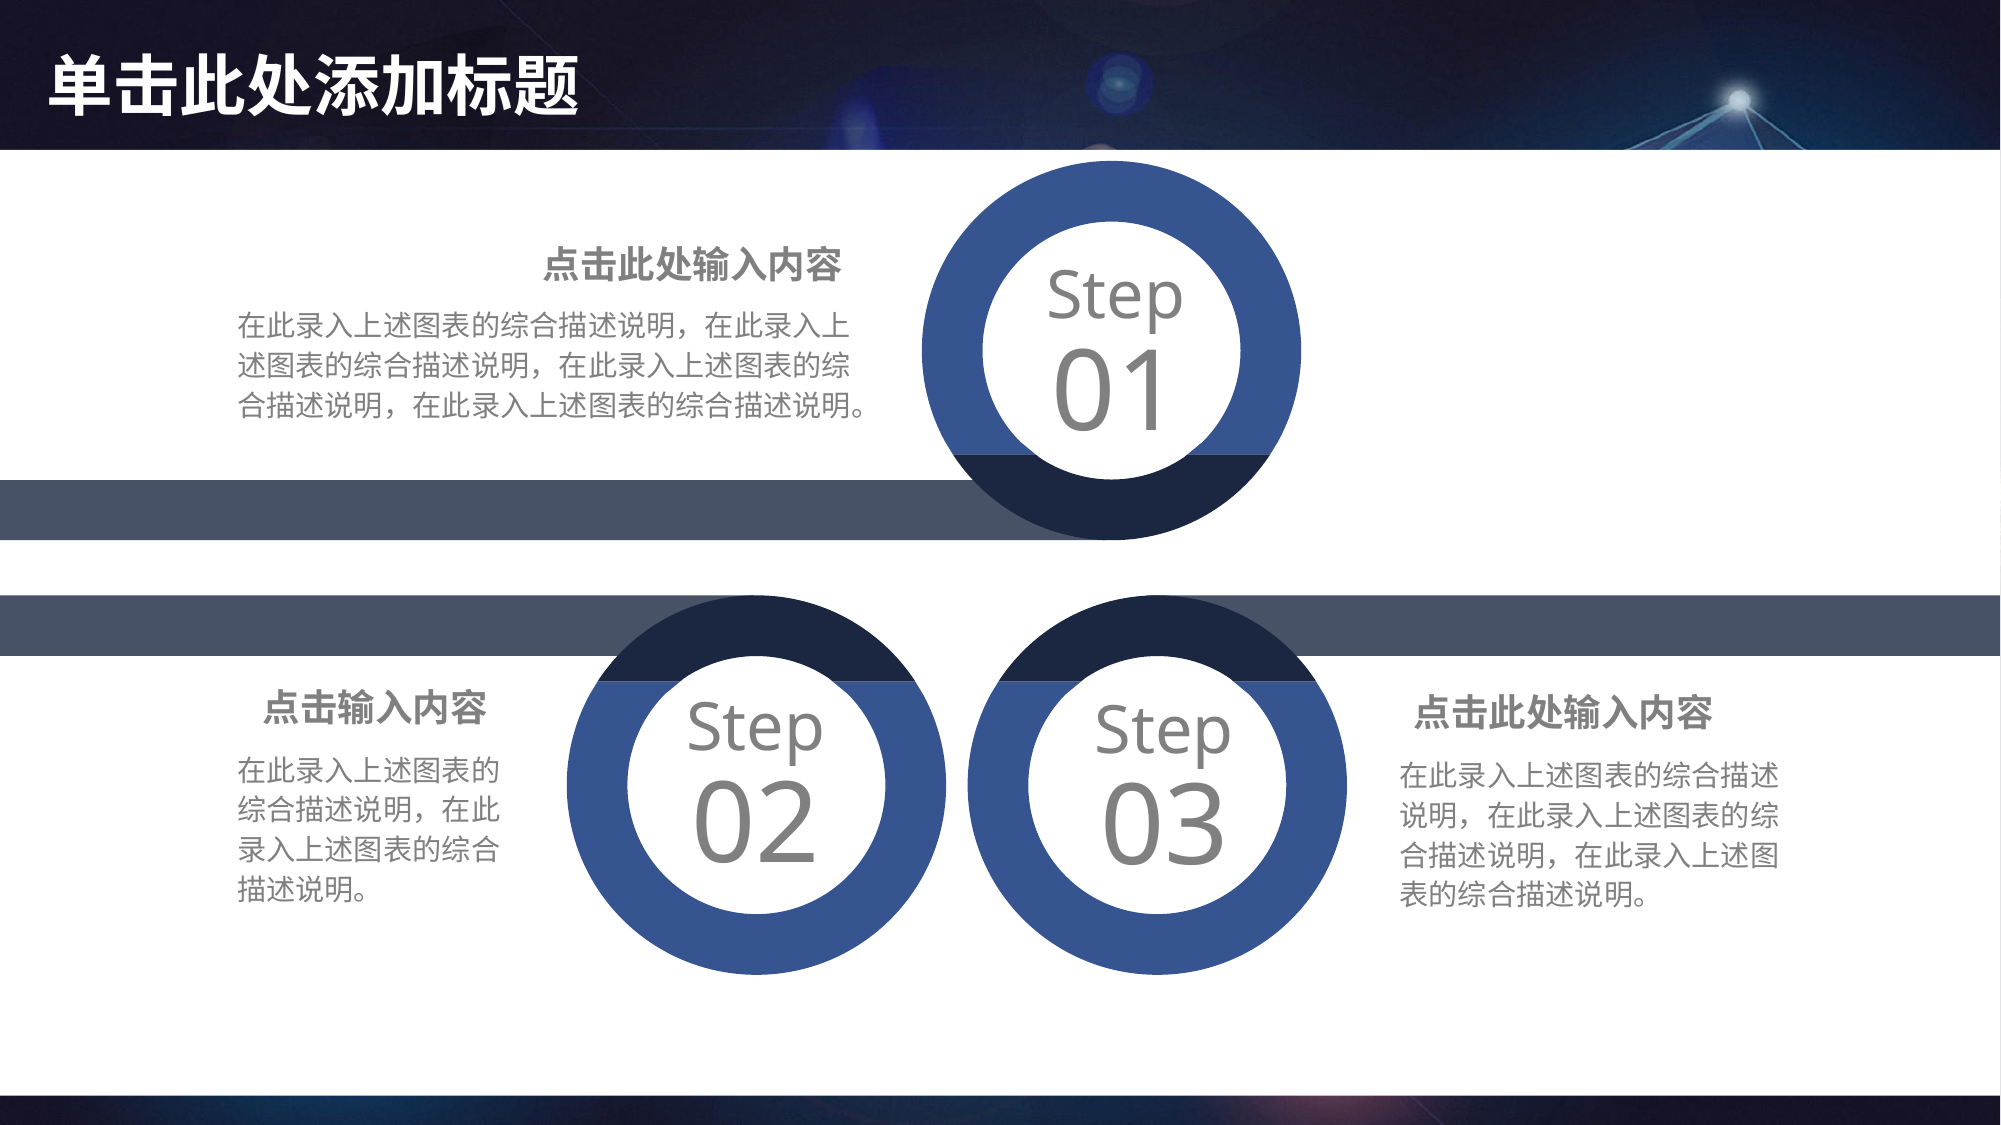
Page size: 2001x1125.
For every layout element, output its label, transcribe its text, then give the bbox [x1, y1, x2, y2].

title 单击此处添加标题 [31, 36, 1757, 141]
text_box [921, 160, 1302, 541]
text_box 点击输入内容 [162, 676, 566, 737]
text_box [0, 594, 755, 657]
text_box 点击此处输入内容 [433, 233, 858, 294]
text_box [566, 595, 947, 975]
text_box [0, 479, 921, 541]
text_box 在此录入上述图表的综合描述说明，在此录入上述图表的综合描述说明，在此录入上述图表的综合描述说明。 [1384, 744, 1809, 920]
text_box 在此录入上述图表的综合描述说明，在此录入上述图表的综合描述说明，在此录入上述图表的综合描述说明，在此录入上述图表的综合描述说明。 [221, 295, 874, 430]
text_box 在此录入上述图表的综合描述说明，在此录入上述图表的综合描述说明。 [221, 739, 527, 914]
text_box 点击此处输入内容 [1351, 681, 1776, 742]
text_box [967, 595, 1347, 975]
text_box [1146, 594, 2000, 657]
picture [0, 0, 2001, 1125]
